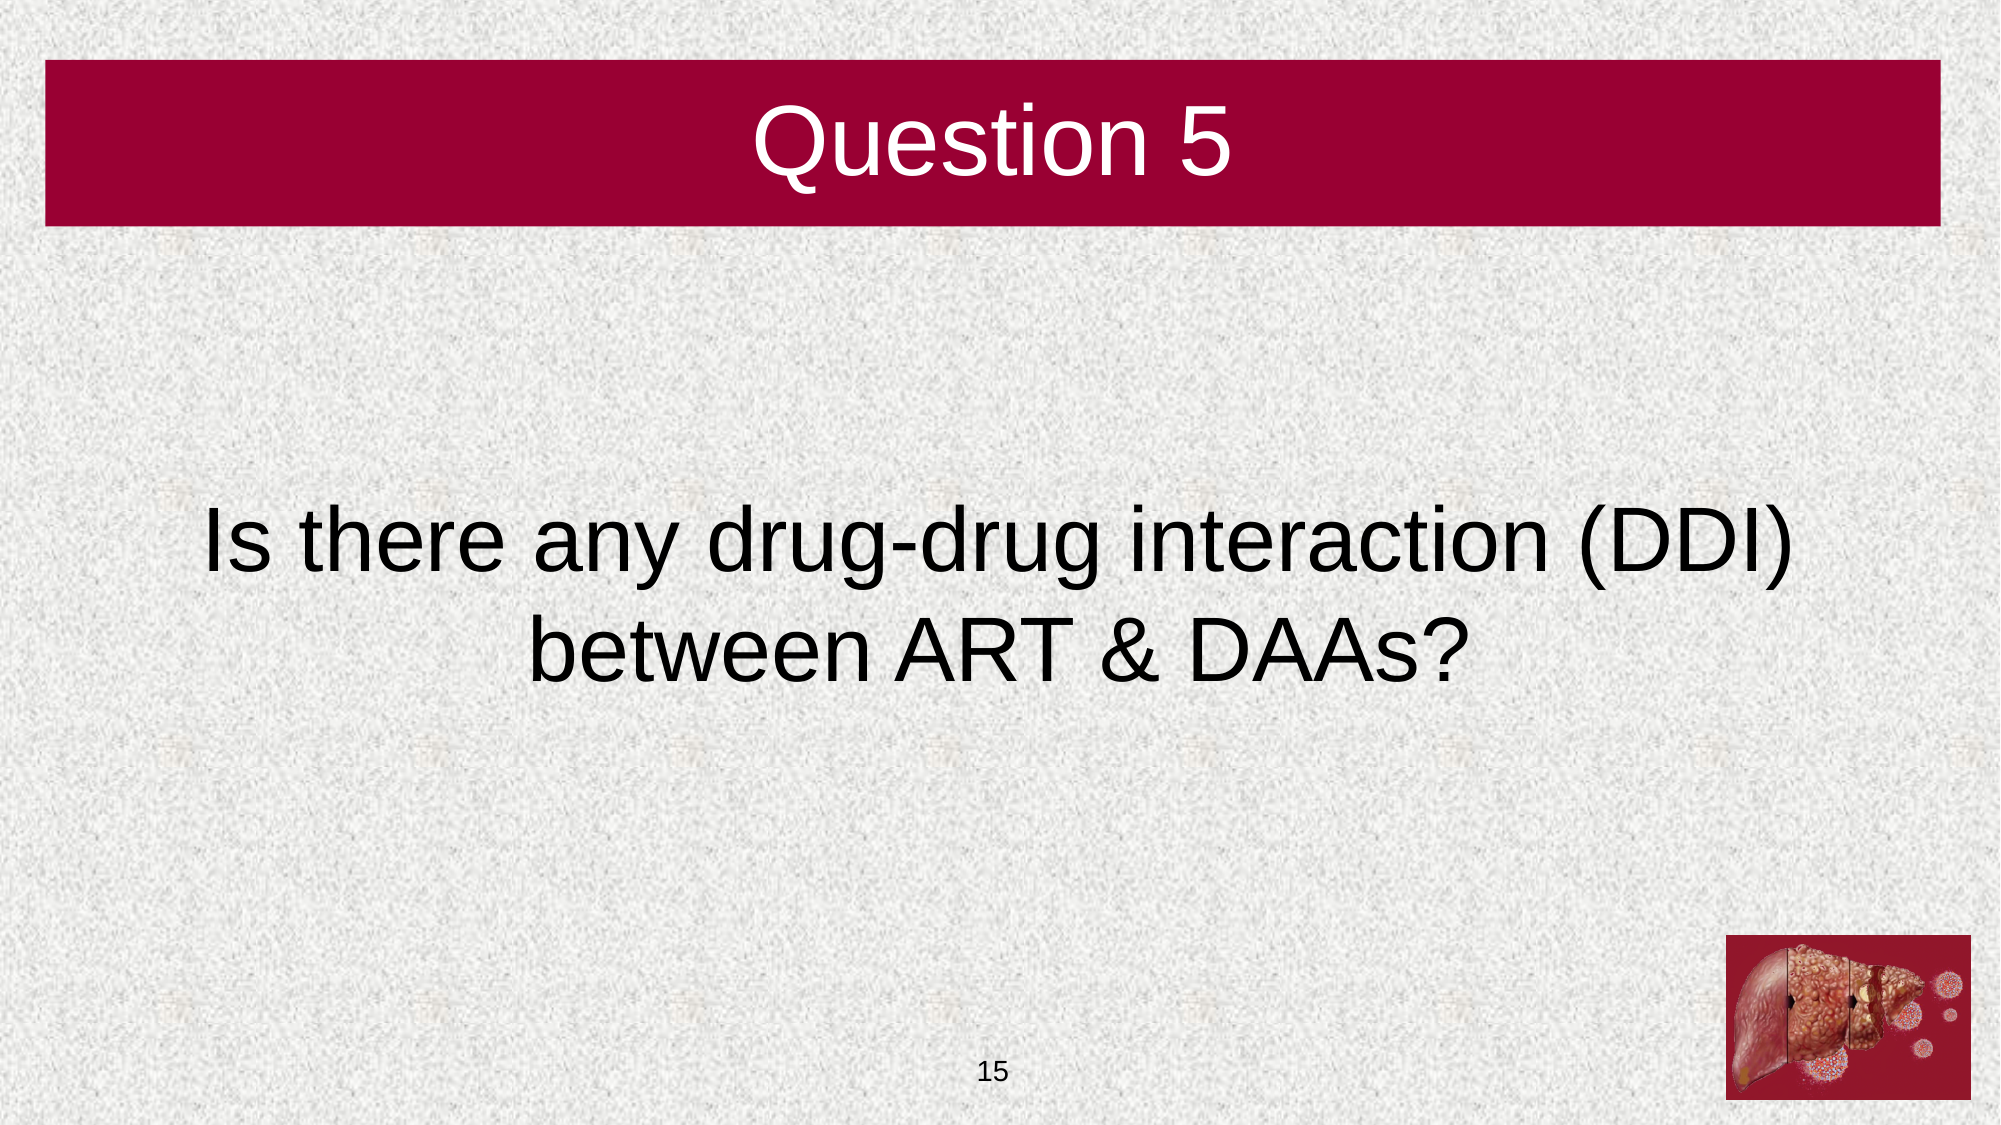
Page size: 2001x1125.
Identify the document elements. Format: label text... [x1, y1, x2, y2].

slide_number 15 [767, 1039, 1218, 1100]
picture [0, 0, 2001, 1125]
list Is there any drug-drug interaction (DDI) between ART & DAAs? [137, 471, 1863, 735]
title Question 5 [45, 59, 1941, 227]
